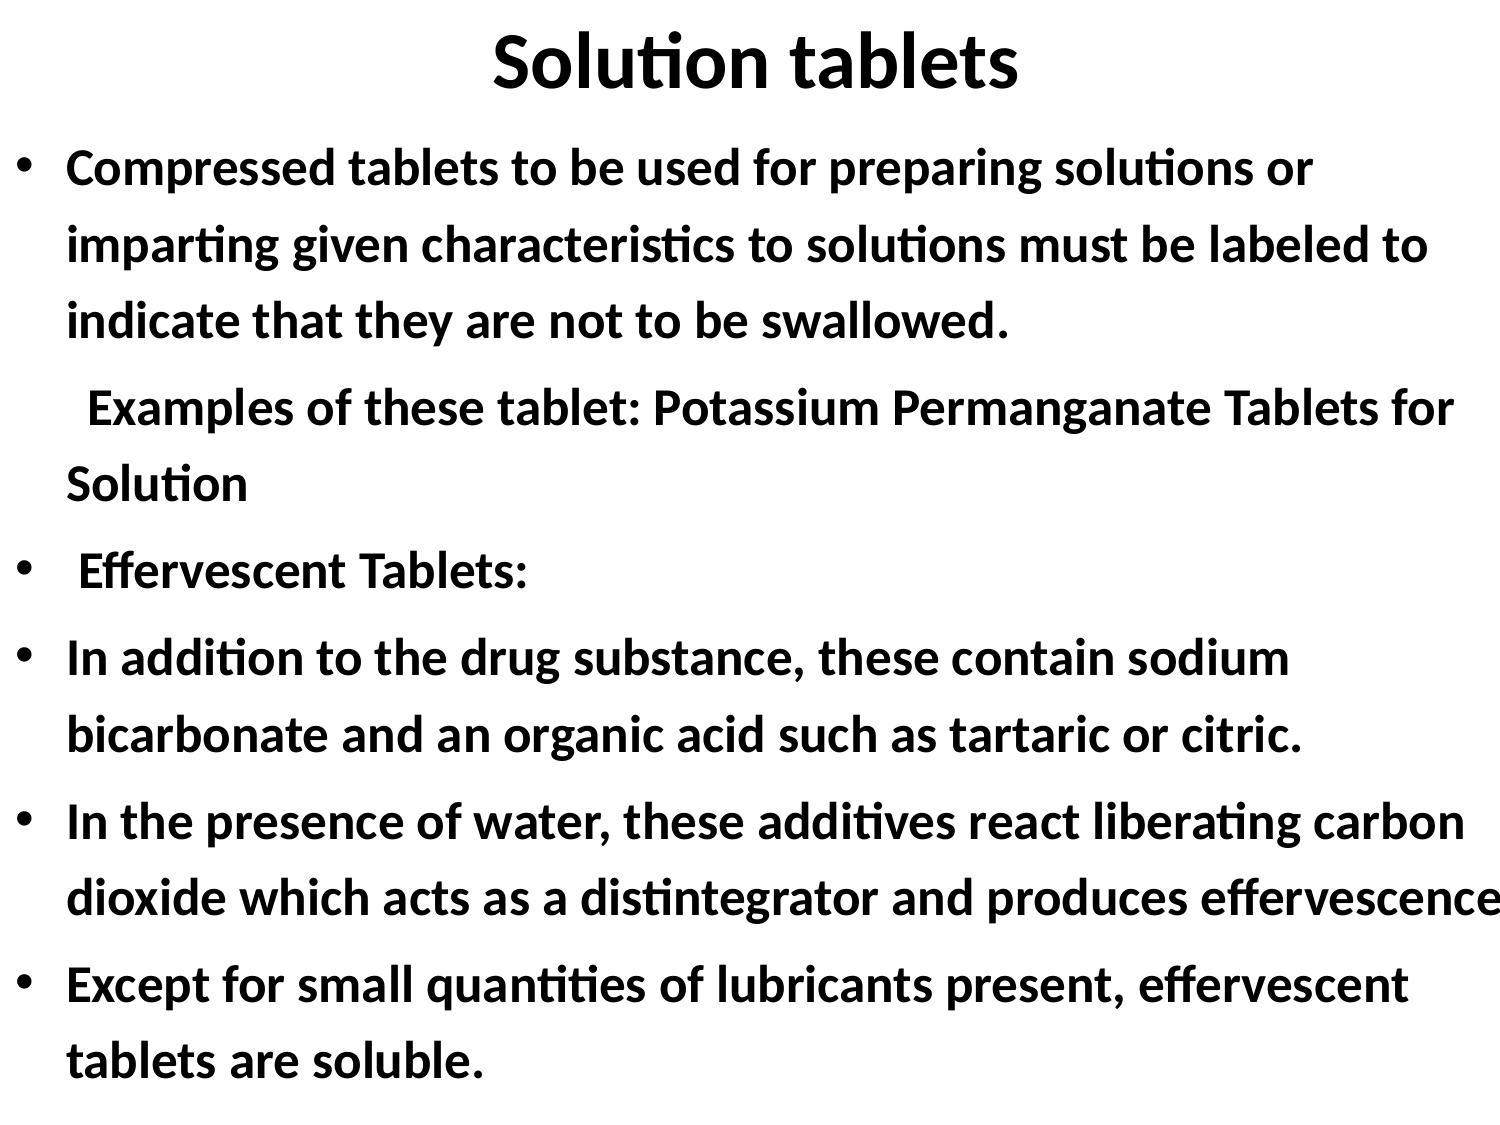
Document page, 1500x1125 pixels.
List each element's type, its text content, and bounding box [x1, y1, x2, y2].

title Solution tablets [200, 0, 1313, 112]
list Compressed tablets to be used for preparing solutions or imparting given characteristics to solutions must be labeled to indicate that they are not to be swallowed. Examples of these tablet: Potassium Permanganate Tablets for Solution Effervescent Tablets: In addition to the drug substance, these contain sodium bicarbonate and an organic acid such as tartaric or citric. In the presence of water, these additives react liberating carbon dioxide which acts as a distintegrator and produces effervescence. Except for small quantities of lubricants present, effervescent tablets are soluble. [0, 112, 1500, 1125]
